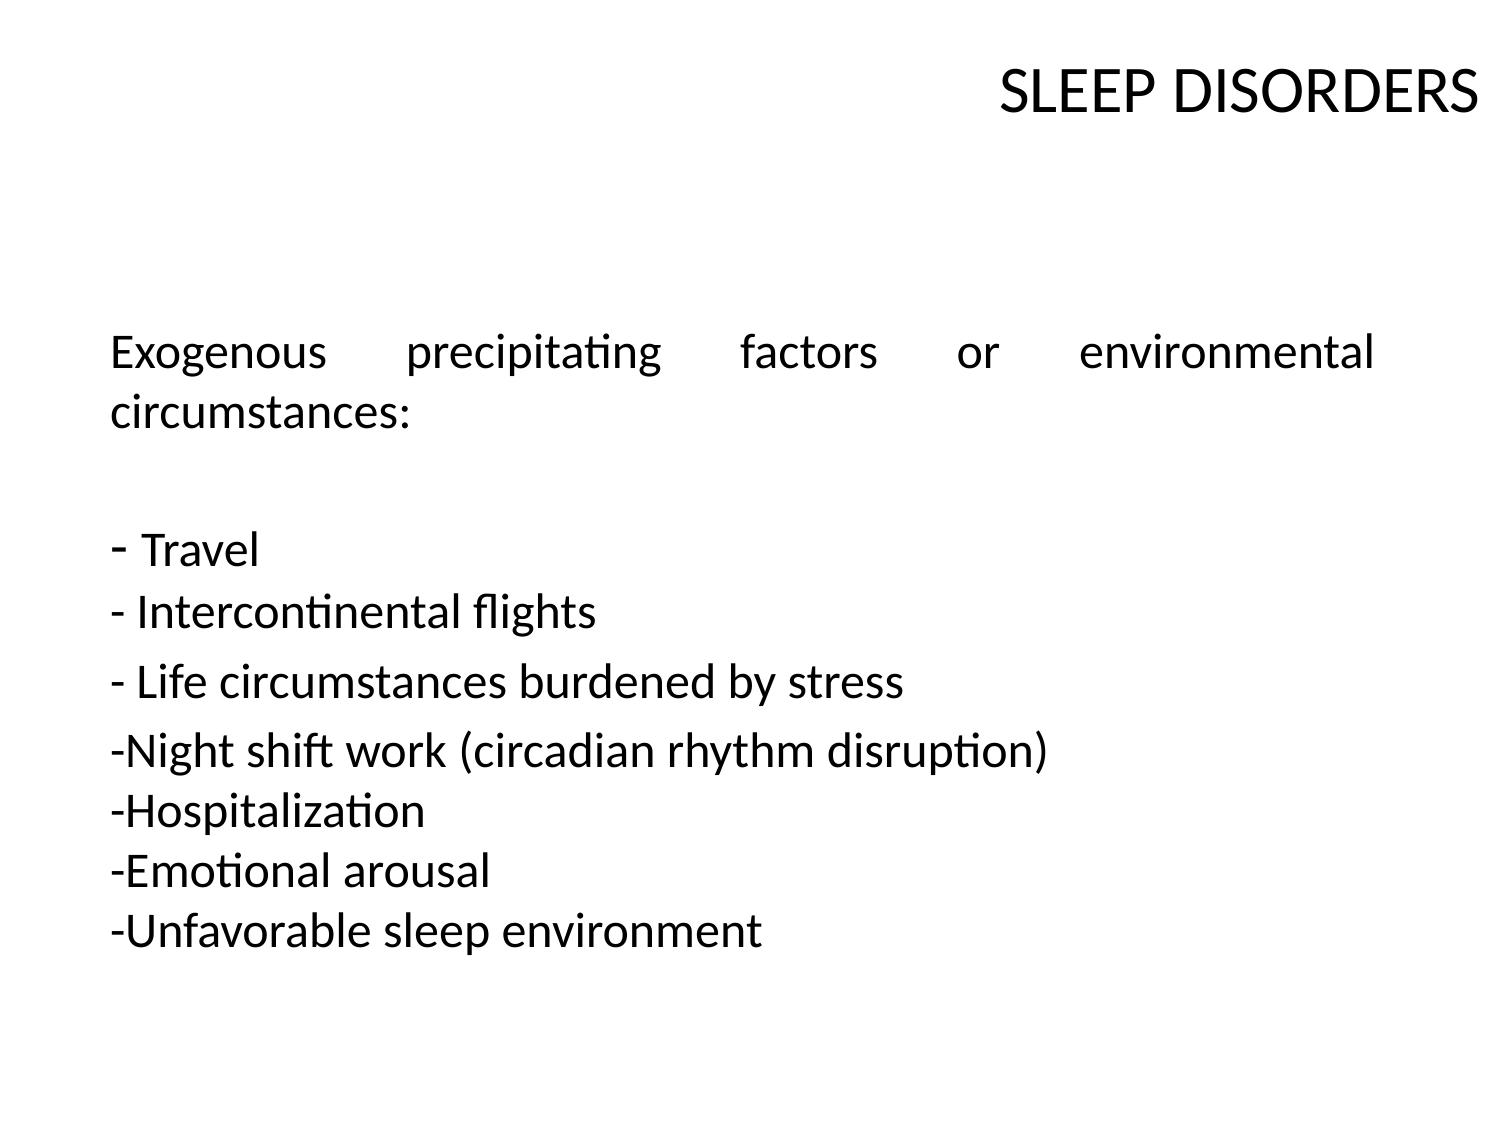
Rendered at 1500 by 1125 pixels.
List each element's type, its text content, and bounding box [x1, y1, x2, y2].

text_box SLEEP DISORDERS [145, 0, 1496, 180]
text_box Exogenous precipitating factors or environmental circumstances: - Travel - Intercontinental flights - Life circumstances burdened by stress -Night shift work (circadian rhythm disruption) -Hospitalization -Emotional arousal -Unfavorable sleep environment [95, 130, 1391, 966]
